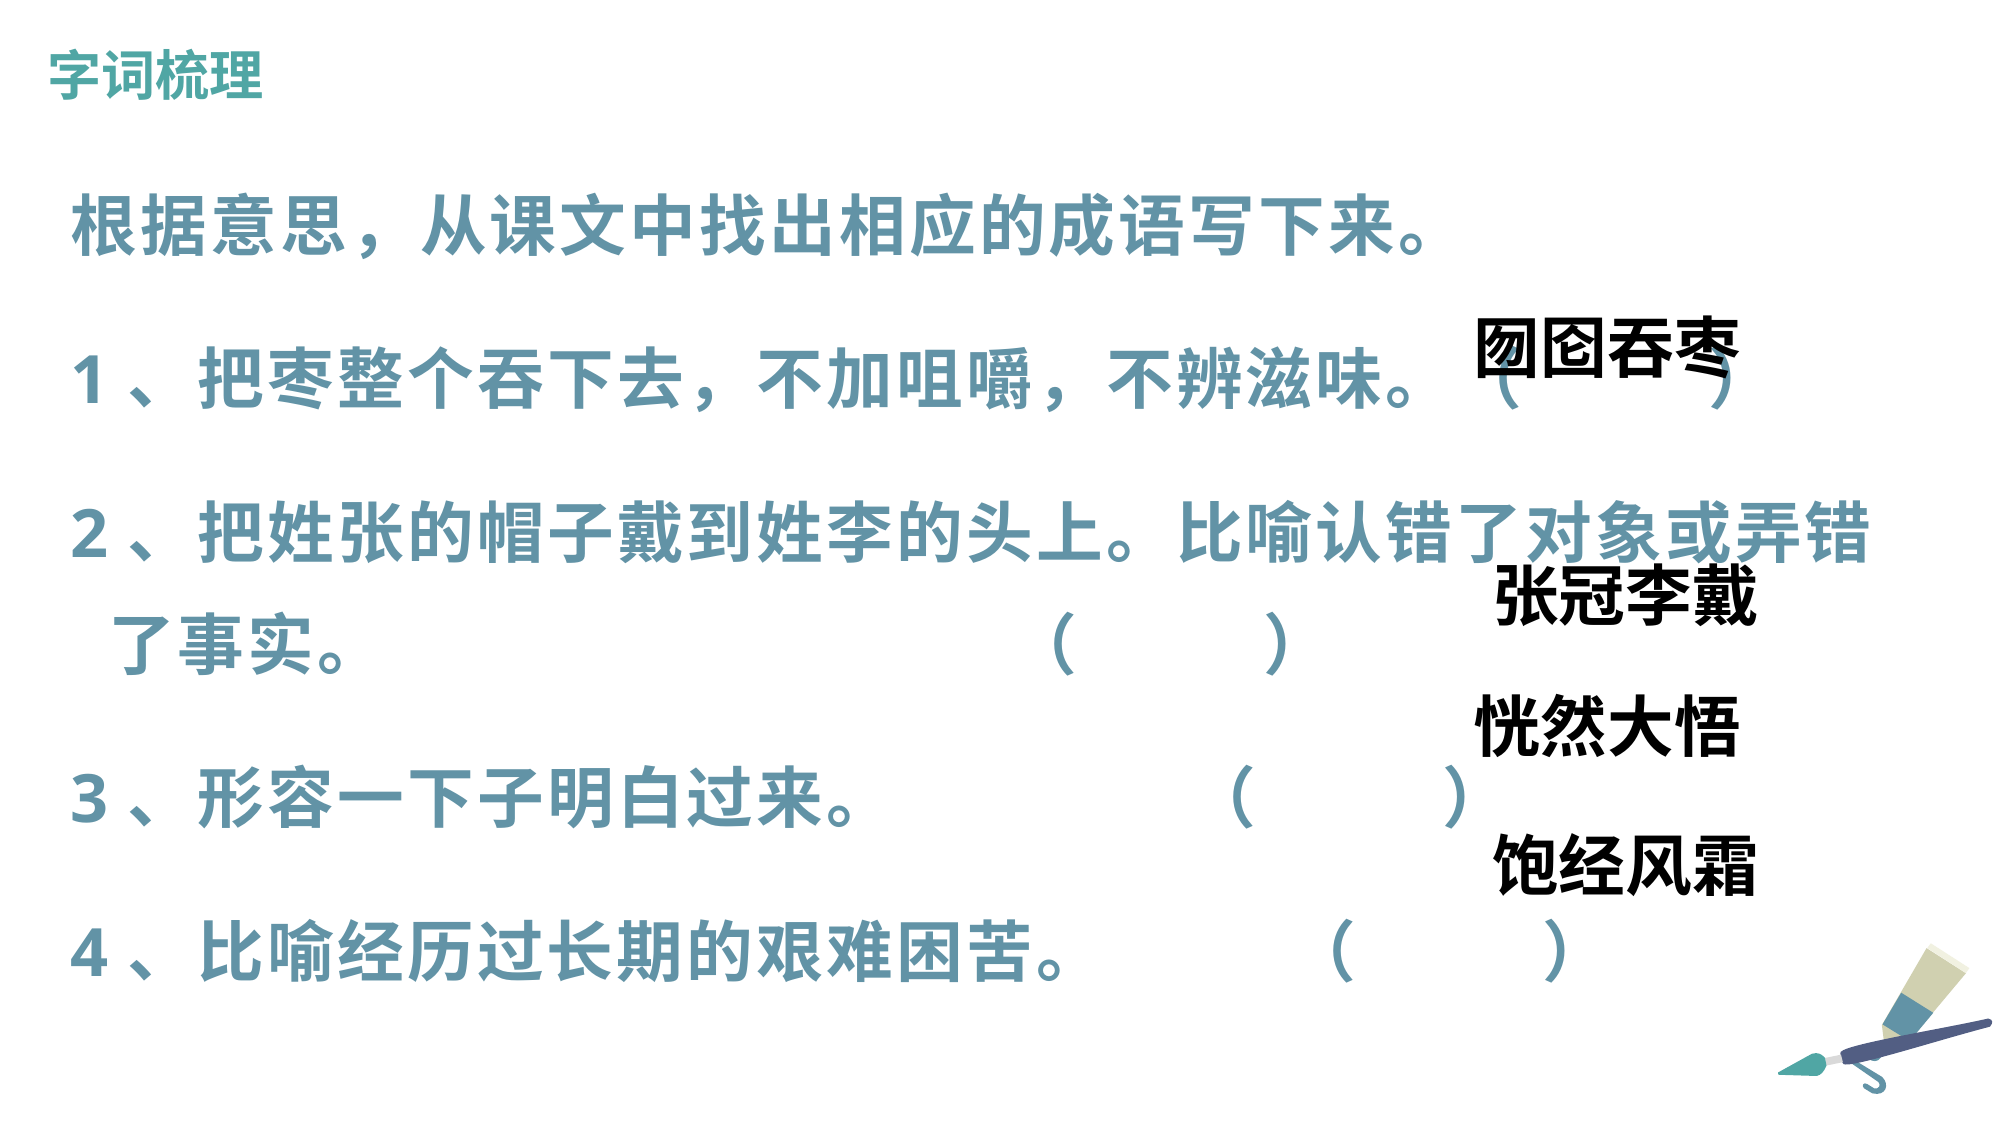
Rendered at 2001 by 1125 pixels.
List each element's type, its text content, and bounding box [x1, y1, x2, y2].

text_box 恍然大悟 [1459, 677, 1756, 773]
list 根据意思，从课文中找出相应的成语写下来。 1、把枣整个吞下去，不加咀嚼，不辨滋味。（ ） 2、把姓张的帽子戴到姓李的头上。比喻认错了对象或弄错了事实。 （ ） 3、形容一下子明白过来。 （ ） 4、比喻经历过长期的艰难困苦。 （ ） [55, 143, 1937, 1077]
text_box 饱经风霜 [1477, 816, 1775, 912]
text_box 囫囵吞枣 [1459, 298, 1756, 394]
text_box 张冠李戴 [1477, 546, 1775, 642]
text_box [1811, 945, 1974, 1125]
text_box 字词梳理 [32, 33, 347, 114]
